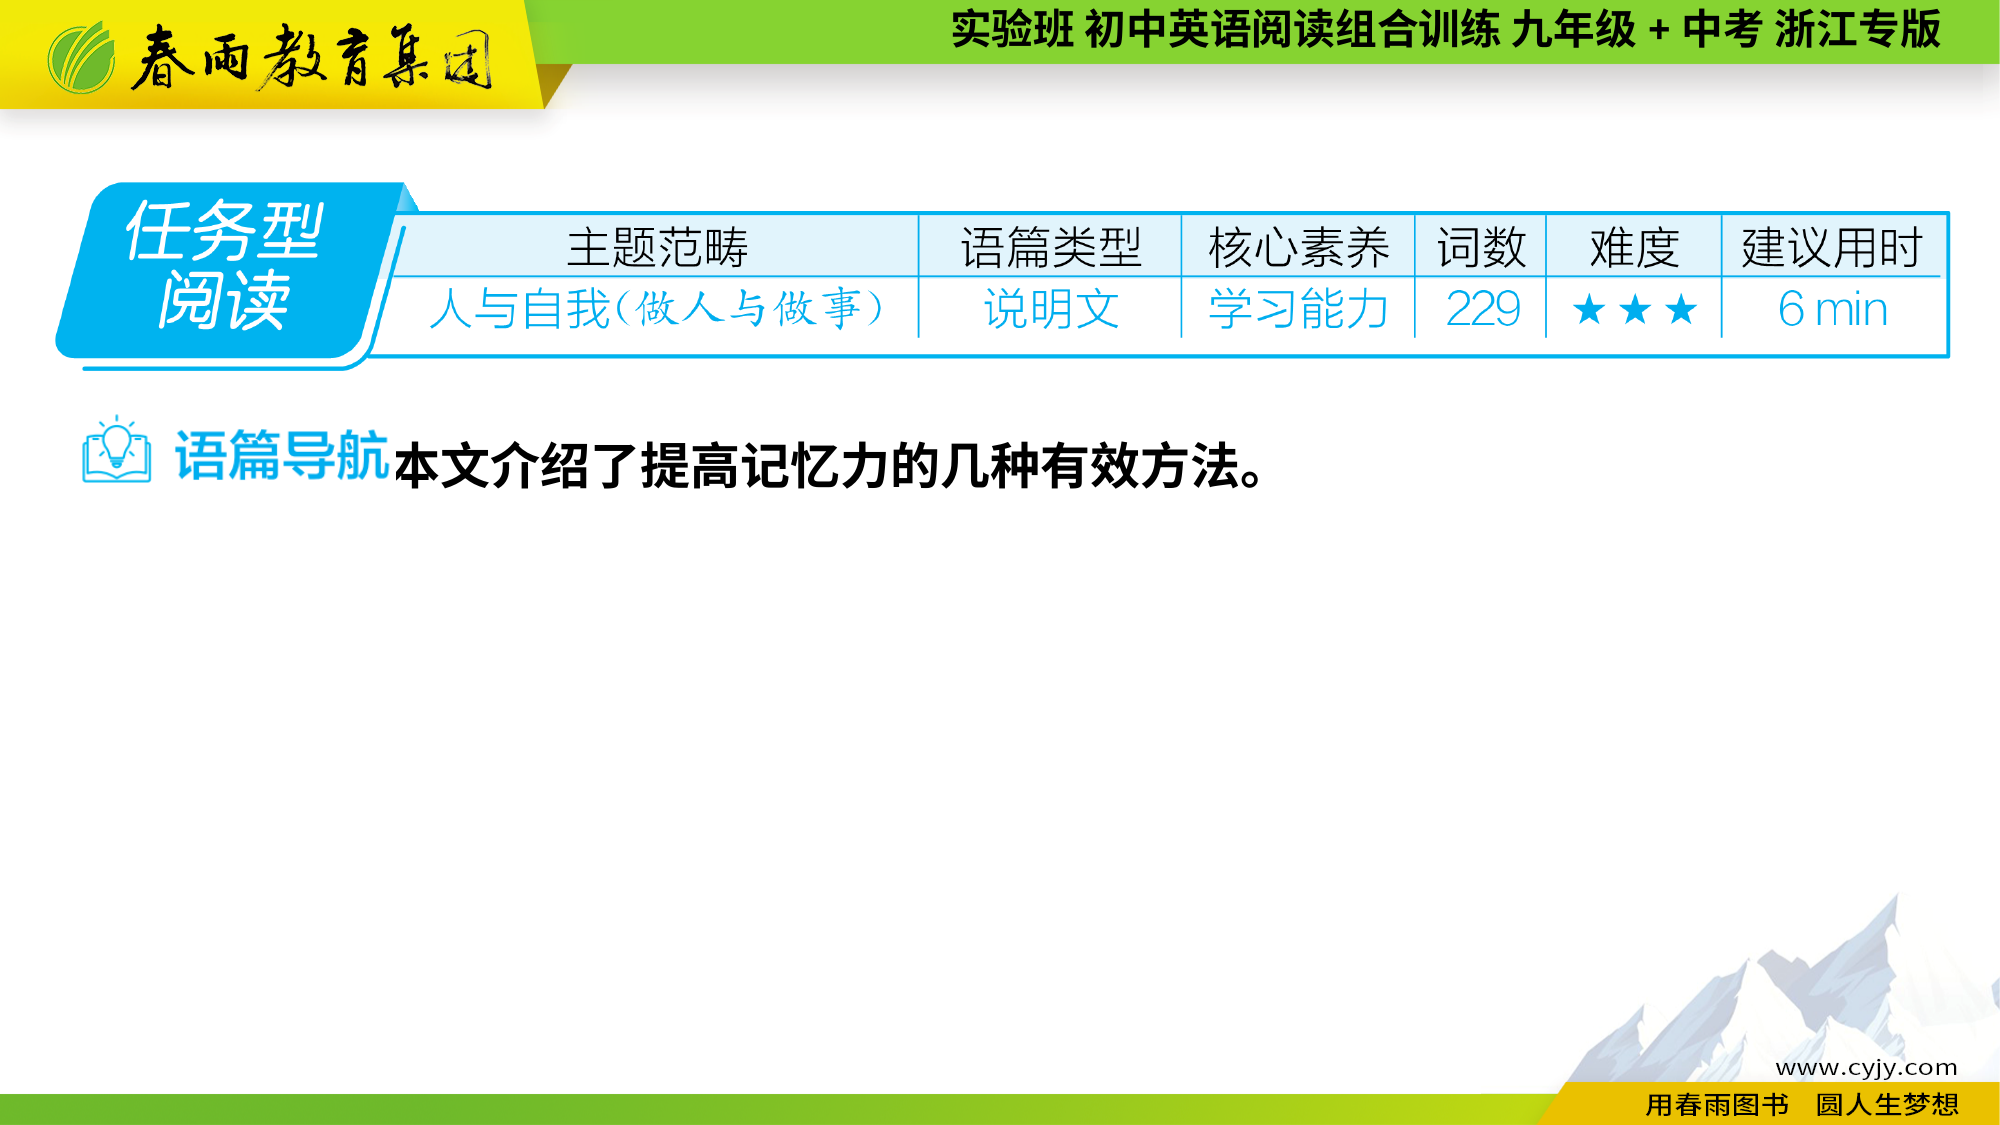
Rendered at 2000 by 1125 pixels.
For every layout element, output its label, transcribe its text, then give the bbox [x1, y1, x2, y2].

list 本文介绍了提高记忆力的几种有效方法。 [59, 397, 1944, 492]
picture [0, 0, 2000, 1125]
